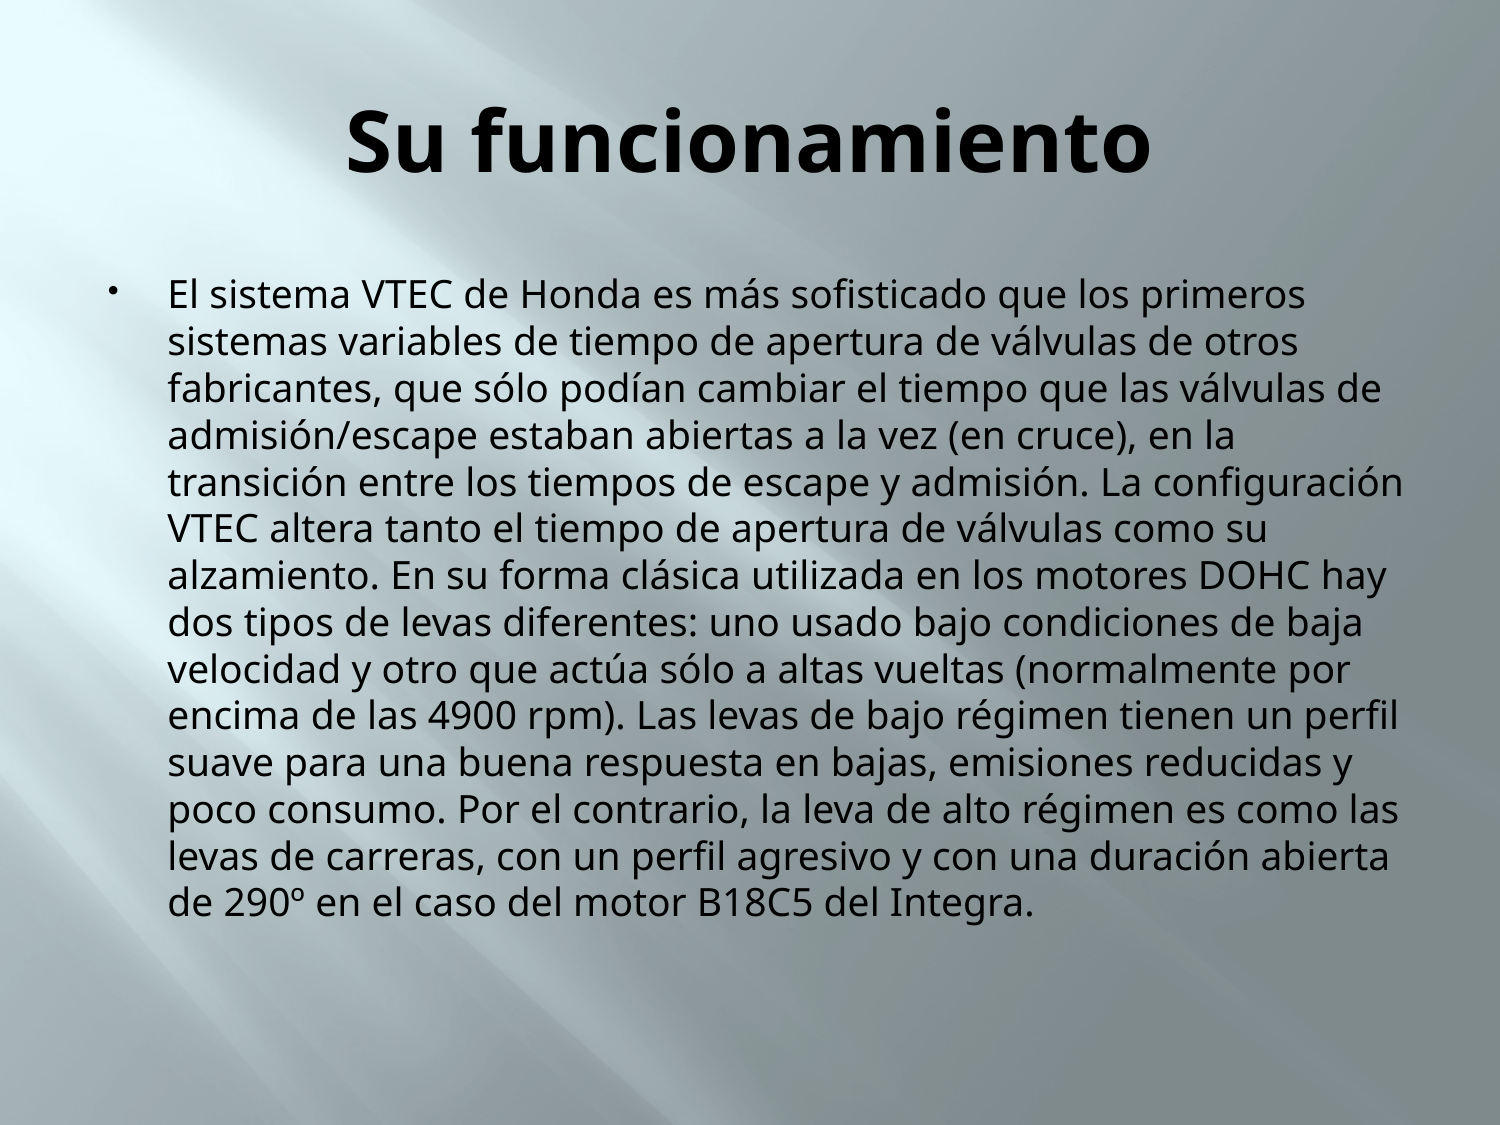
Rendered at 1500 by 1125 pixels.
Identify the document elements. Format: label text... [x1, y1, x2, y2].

title Su funcionamiento [75, 45, 1425, 233]
list El sistema VTEC de Honda es más sofisticado que los primeros sistemas variables de tiempo de apertura de válvulas de otros fabricantes, que sólo podían cambiar el tiempo que las válvulas de admisión/escape estaban abiertas a la vez (en cruce), en la transición entre los tiempos de escape y admisión. La configuración VTEC altera tanto el tiempo de apertura de válvulas como su alzamiento. En su forma clásica utilizada en los motores DOHC hay dos tipos de levas diferentes: uno usado bajo condiciones de baja velocidad y otro que actúa sólo a altas vueltas (normalmente por encima de las 4900 rpm). Las levas de bajo régimen tienen un perfil suave para una buena respuesta en bajas, emisiones reducidas y poco consumo. Por el contrario, la leva de alto régimen es como las levas de carreras, con un perfil agresivo y con una duración abierta de 290º en el caso del motor B18C5 del Integra. [75, 262, 1425, 1035]
